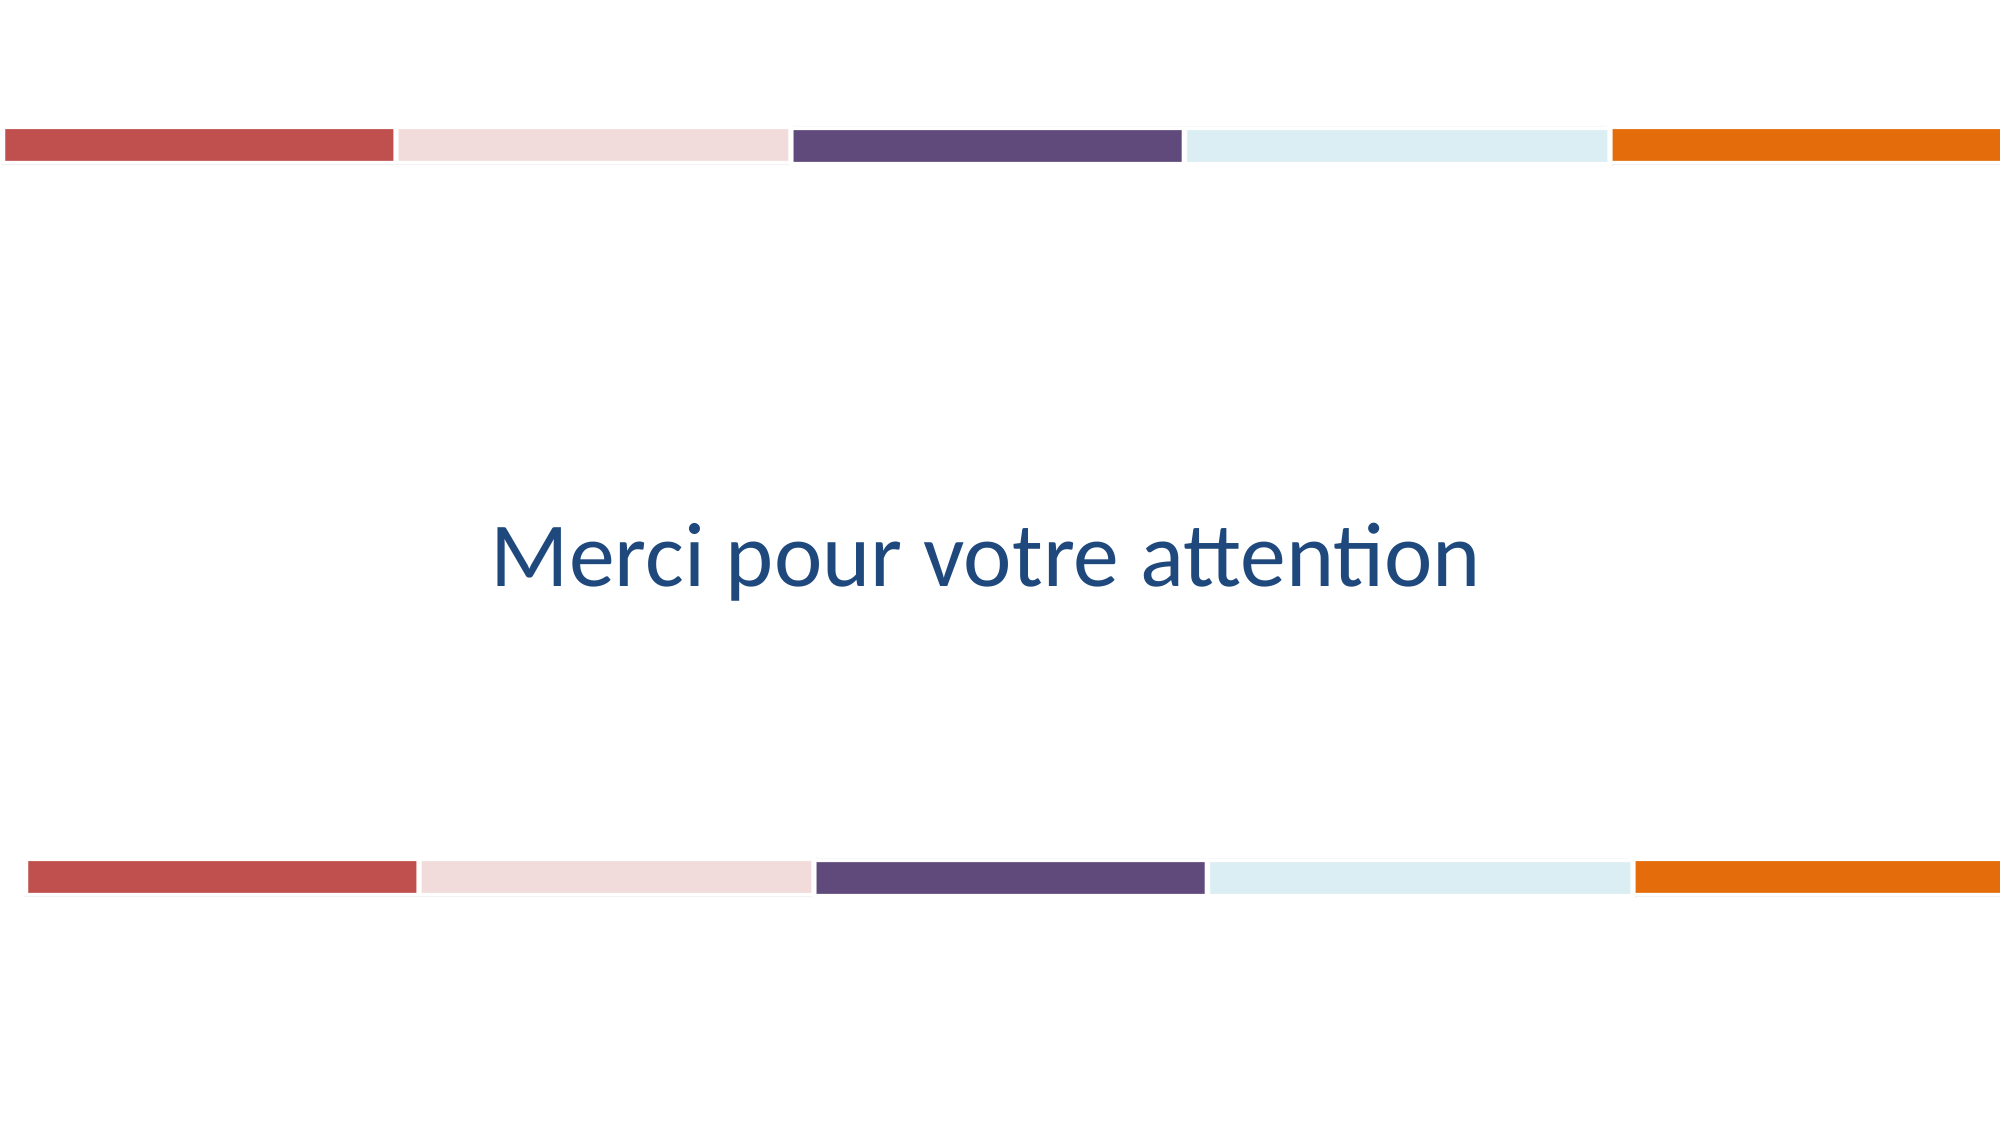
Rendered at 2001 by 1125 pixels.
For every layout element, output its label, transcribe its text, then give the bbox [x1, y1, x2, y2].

picture [0, 125, 2000, 166]
title Merci pour votre attention [86, 456, 1887, 644]
picture [23, 857, 2000, 899]
